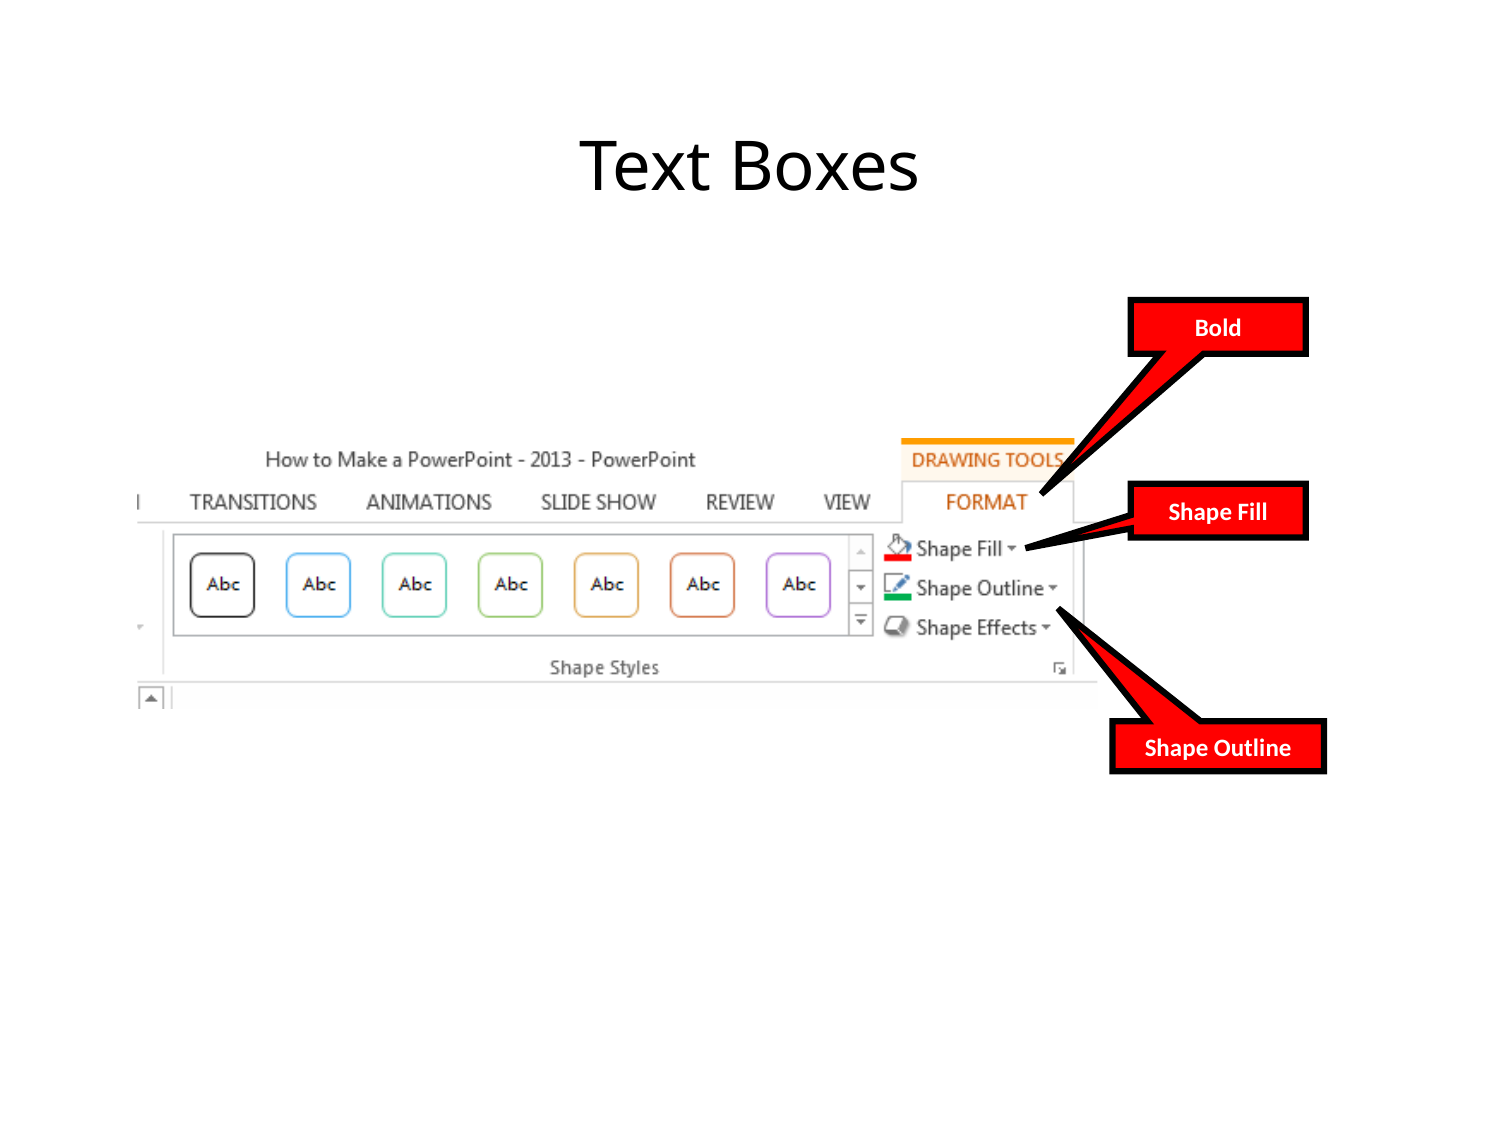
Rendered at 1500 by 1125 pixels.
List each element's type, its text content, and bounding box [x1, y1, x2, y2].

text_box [137, 299, 1325, 772]
title Text Boxes [103, 59, 1397, 278]
